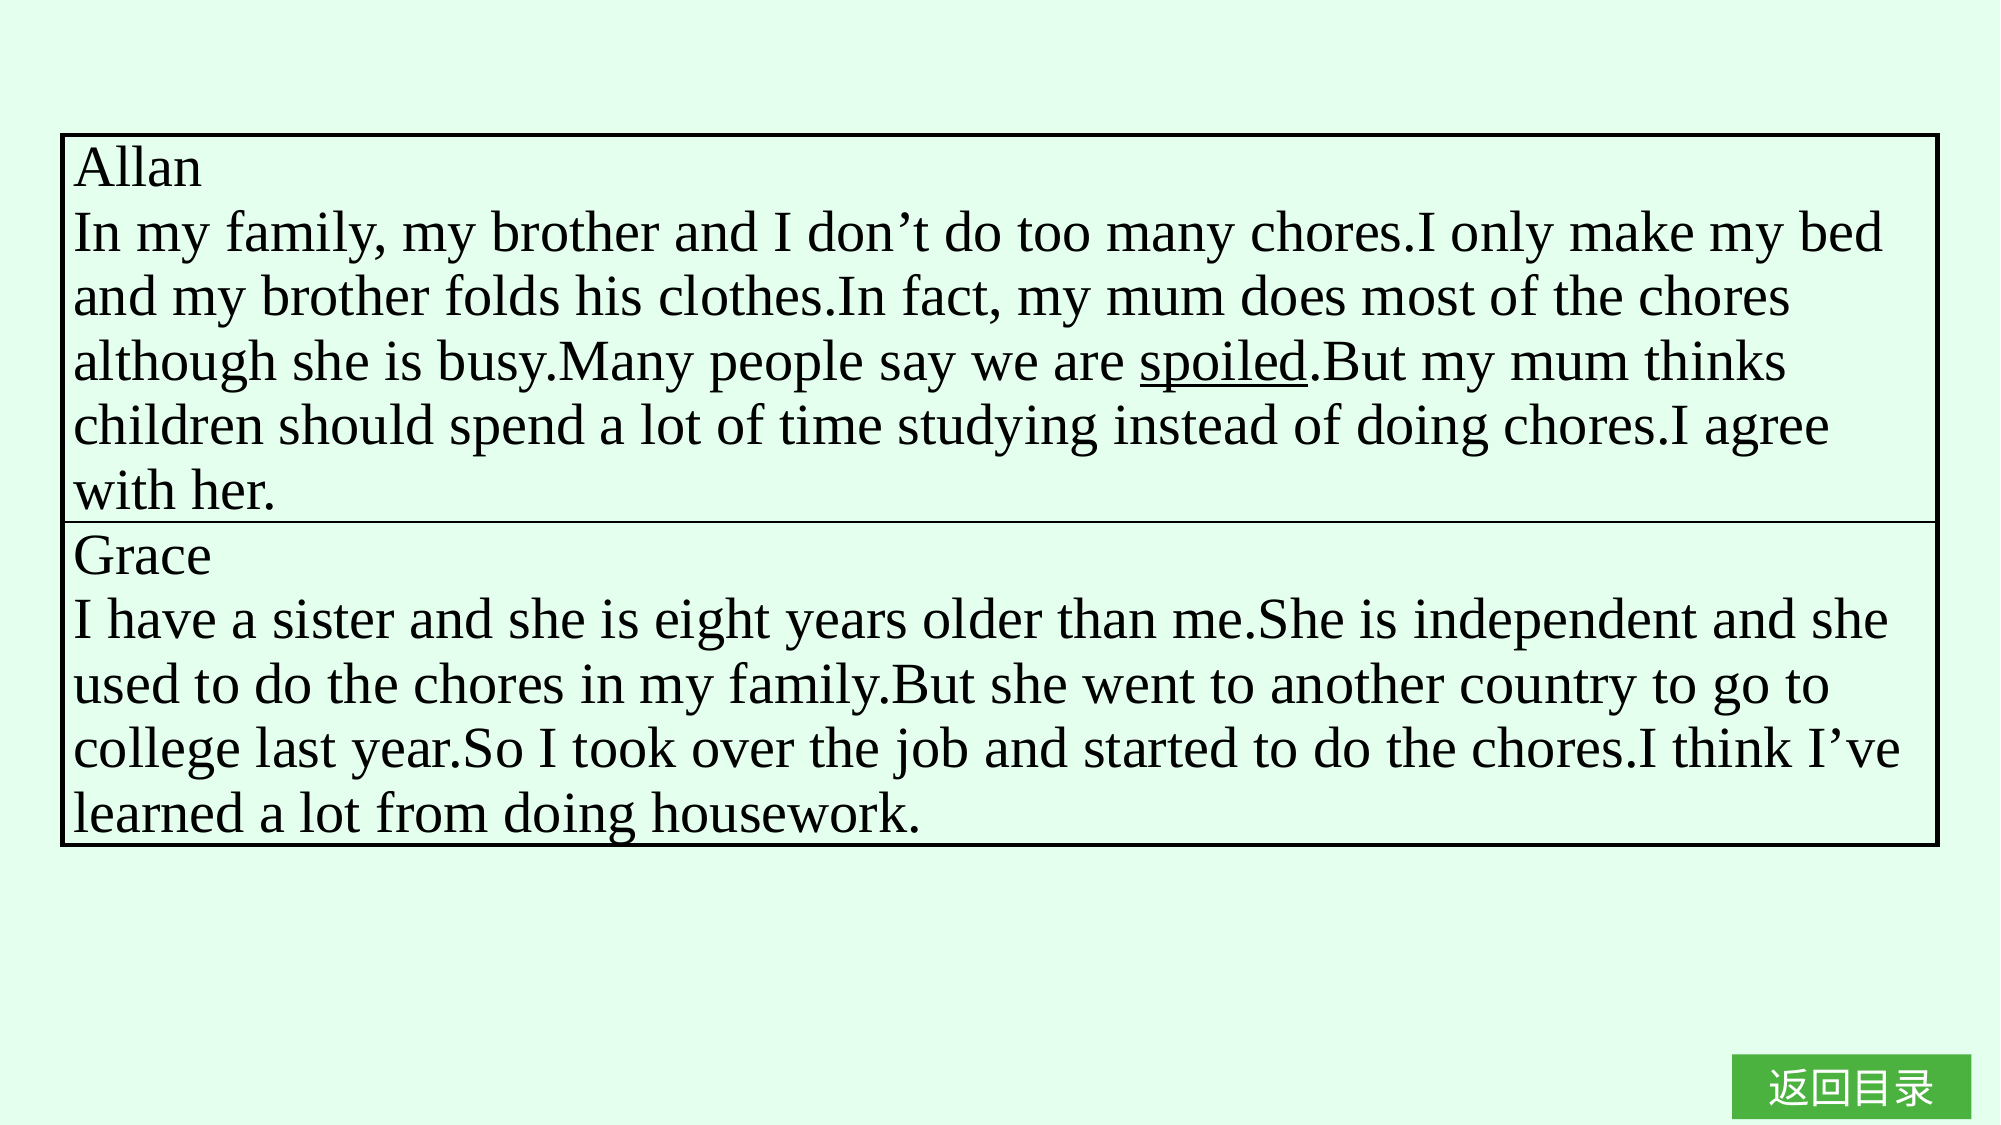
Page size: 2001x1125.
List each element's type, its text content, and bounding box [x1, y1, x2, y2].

table_header Allan In my family, my brother and I don’t do too many chores.I only make my bed and my brother folds his clothes.In fact, my mum does most of the chores although she is busy.Many people say we are spoiled.But my mum thinks children should spend a lot of time studying instead of doing chores.I agree with her. [65, 137, 1935, 521]
table_cell Grace I have a sister and she is eight years older than me.She is independent and she used to do the chores in my family.But she went to another country to go to college last year.So I took over the job and started to do the chores.I think I’ve learned a lot from doing housework. [65, 523, 1935, 843]
